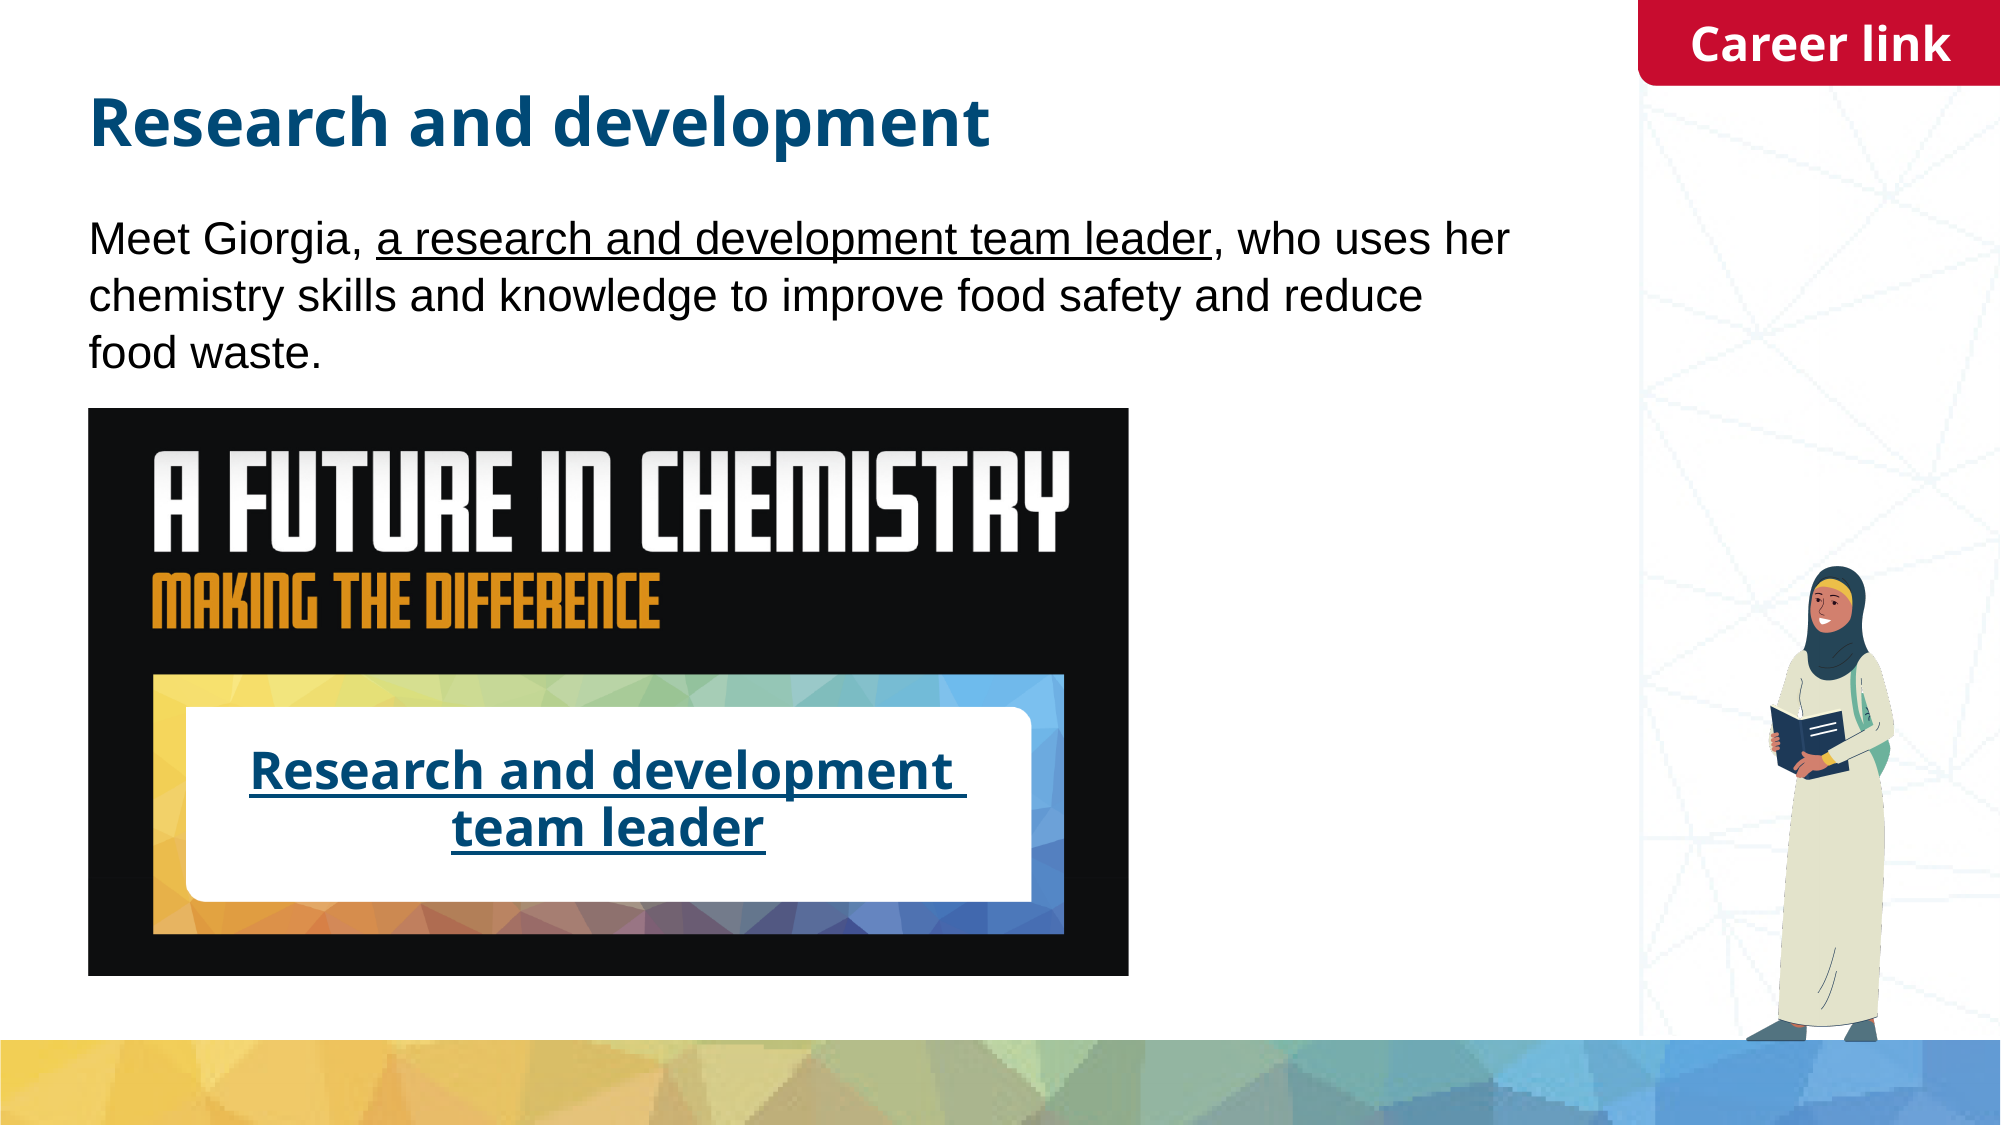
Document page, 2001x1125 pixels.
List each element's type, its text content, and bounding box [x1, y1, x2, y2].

picture [0, 0, 2001, 1125]
picture [88, 408, 1129, 976]
text_box Research and development [88, 88, 1565, 161]
title Meet Giorgia, a research and development team leader, who uses her chemistry skills and knowledge to improve food safety and reduce food waste. [88, 206, 1520, 409]
